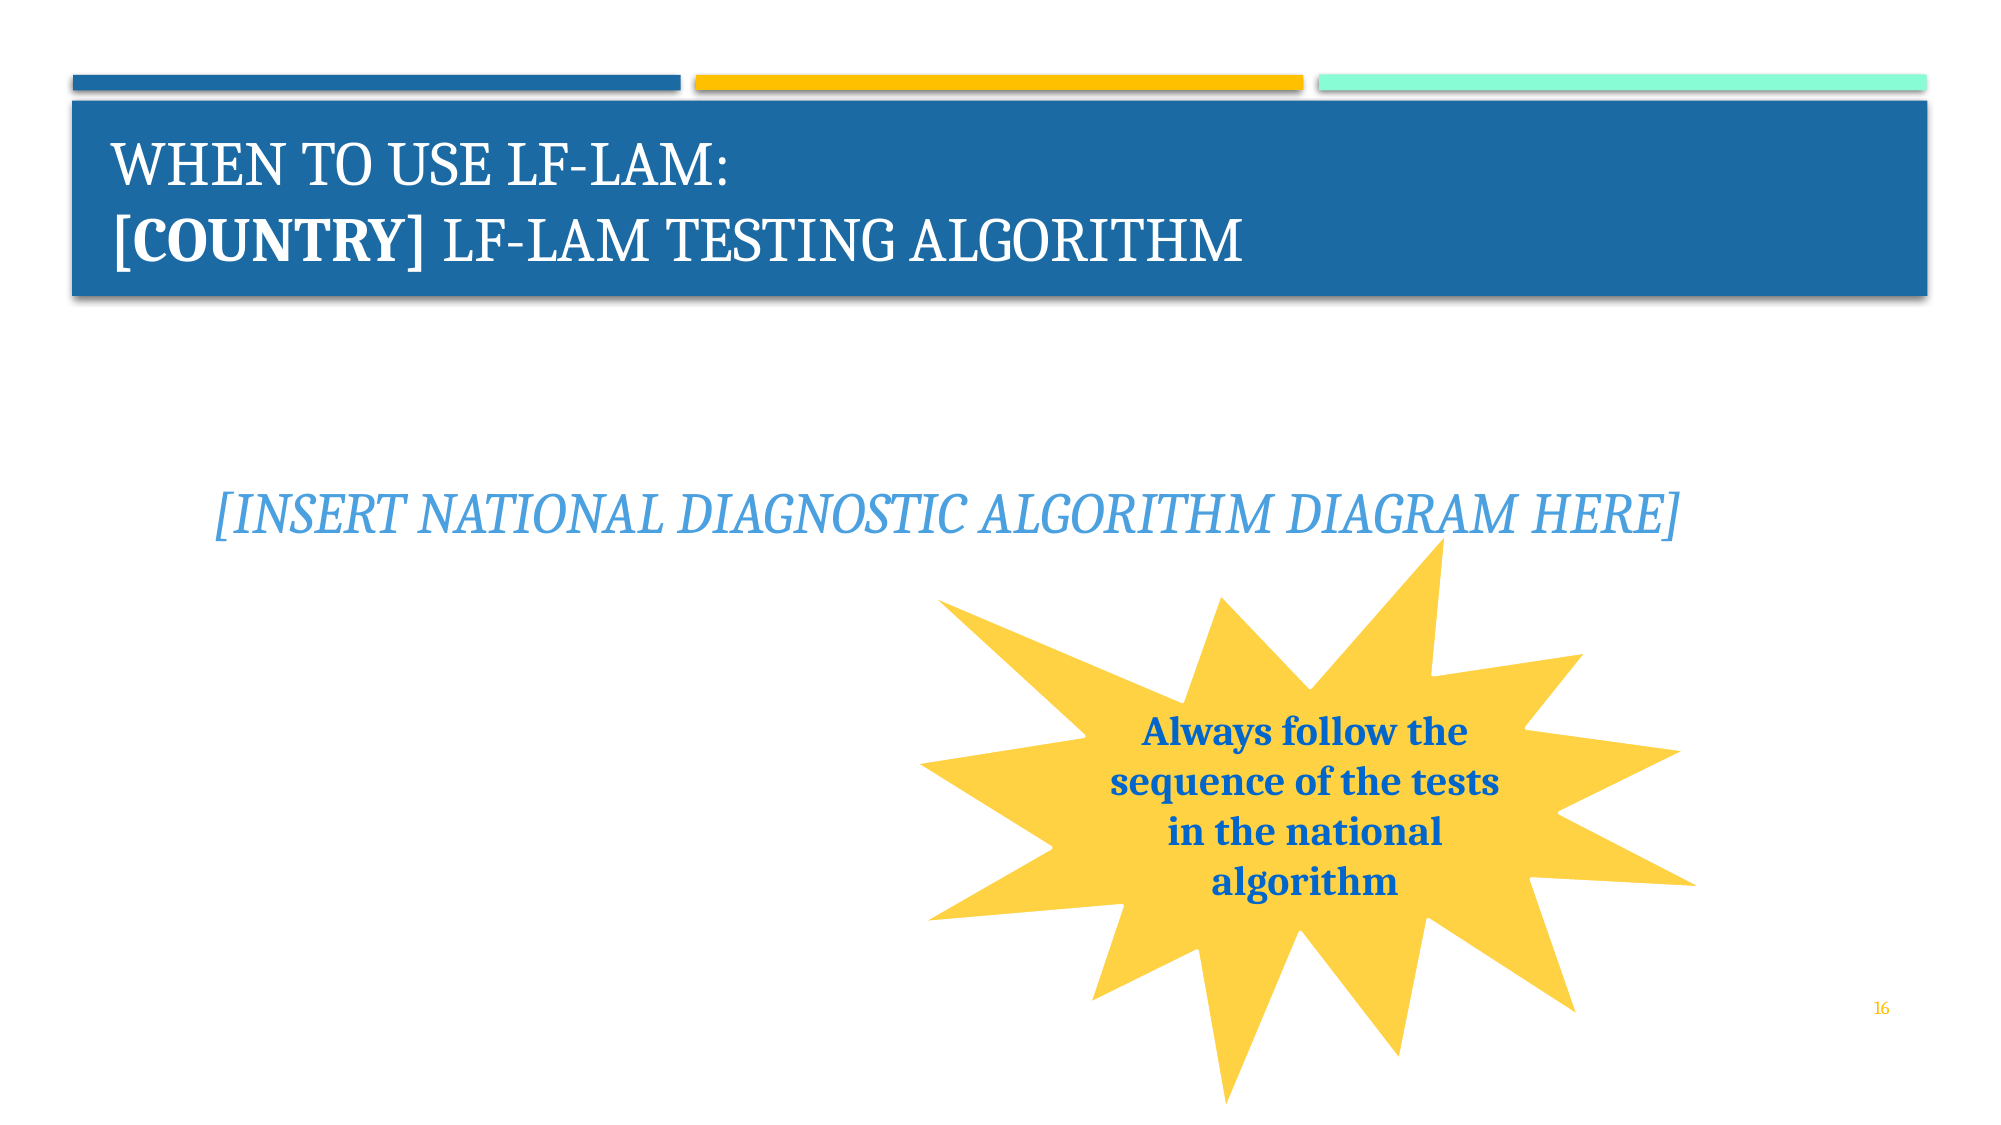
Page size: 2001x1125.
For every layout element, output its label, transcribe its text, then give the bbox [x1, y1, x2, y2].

title WHEN to USE LF-LAM: [COUNTRY] LF-LAM testing algorithm [95, 115, 1905, 282]
list [INSERT NATIONAL DIAGNOSTIC ALGORITHM DIAGRAM HERE] [78, 390, 1819, 630]
slide_number 16 [1732, 977, 1905, 1037]
text_box Always follow the sequence of the tests in the national algorithm [912, 530, 1708, 1114]
